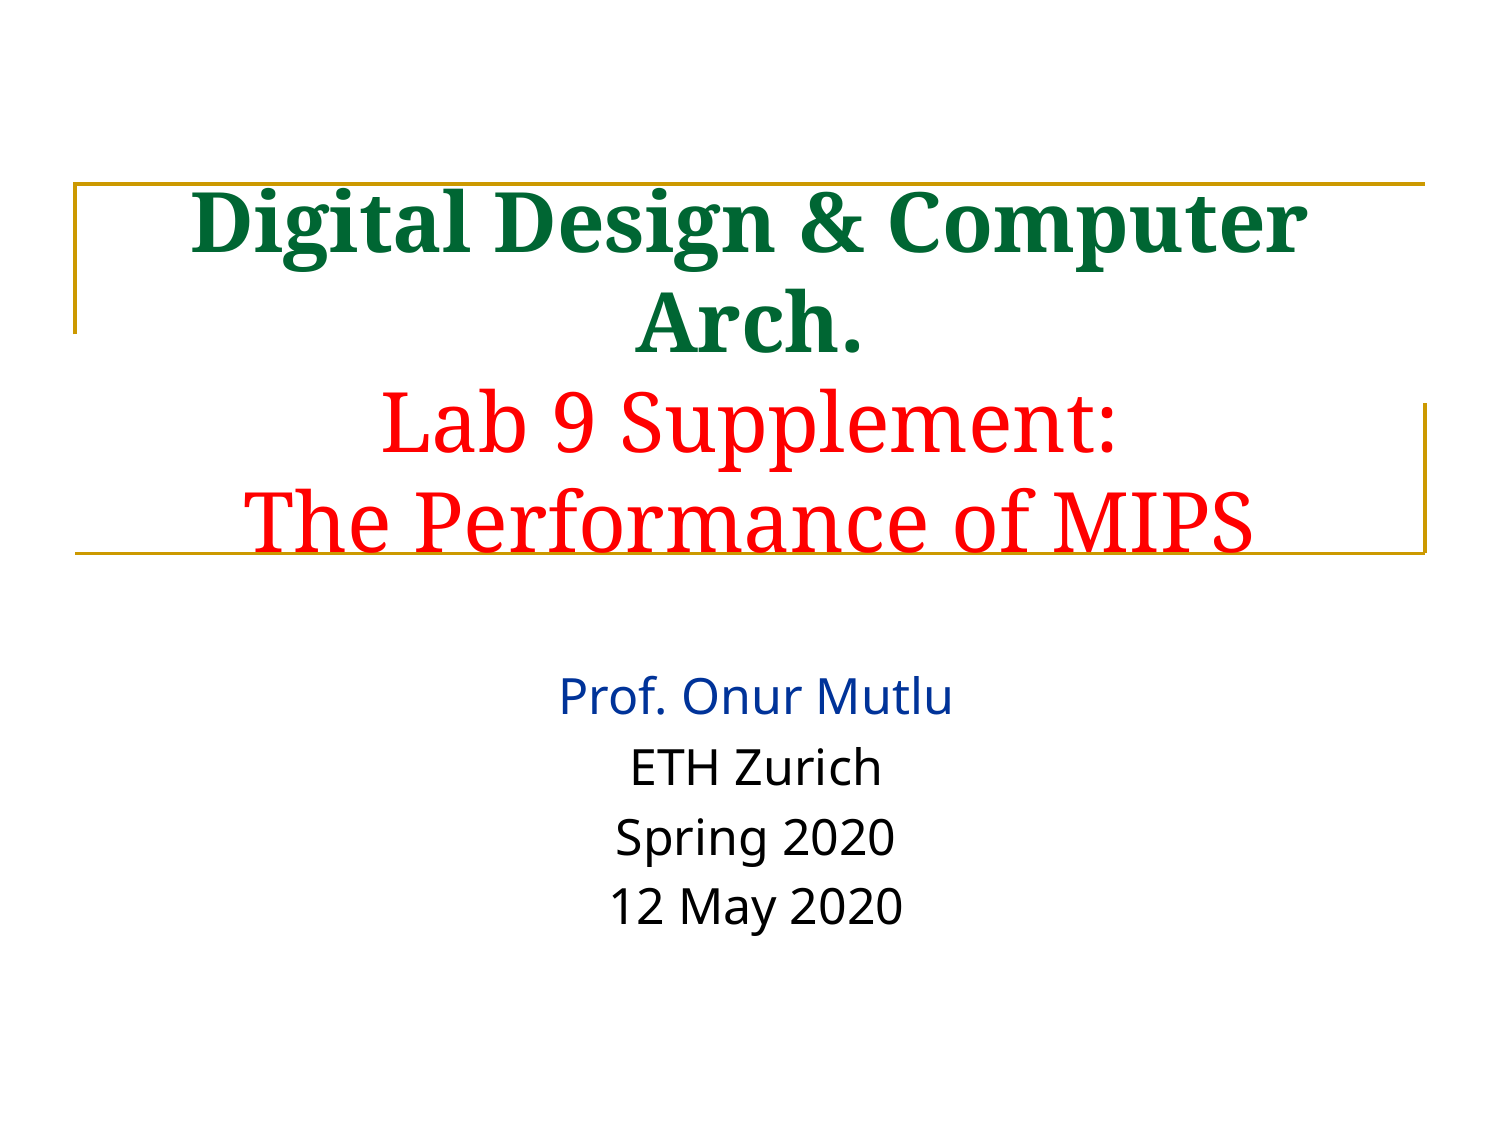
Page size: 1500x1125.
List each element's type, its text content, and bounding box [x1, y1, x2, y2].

title Digital Design & Computer Arch. Lab 9 Supplement: The Performance of MIPS [75, 187, 1425, 550]
subtitle Prof. Onur Mutlu ETH Zurich Spring 2020 12 May 2020 [112, 587, 1400, 1064]
